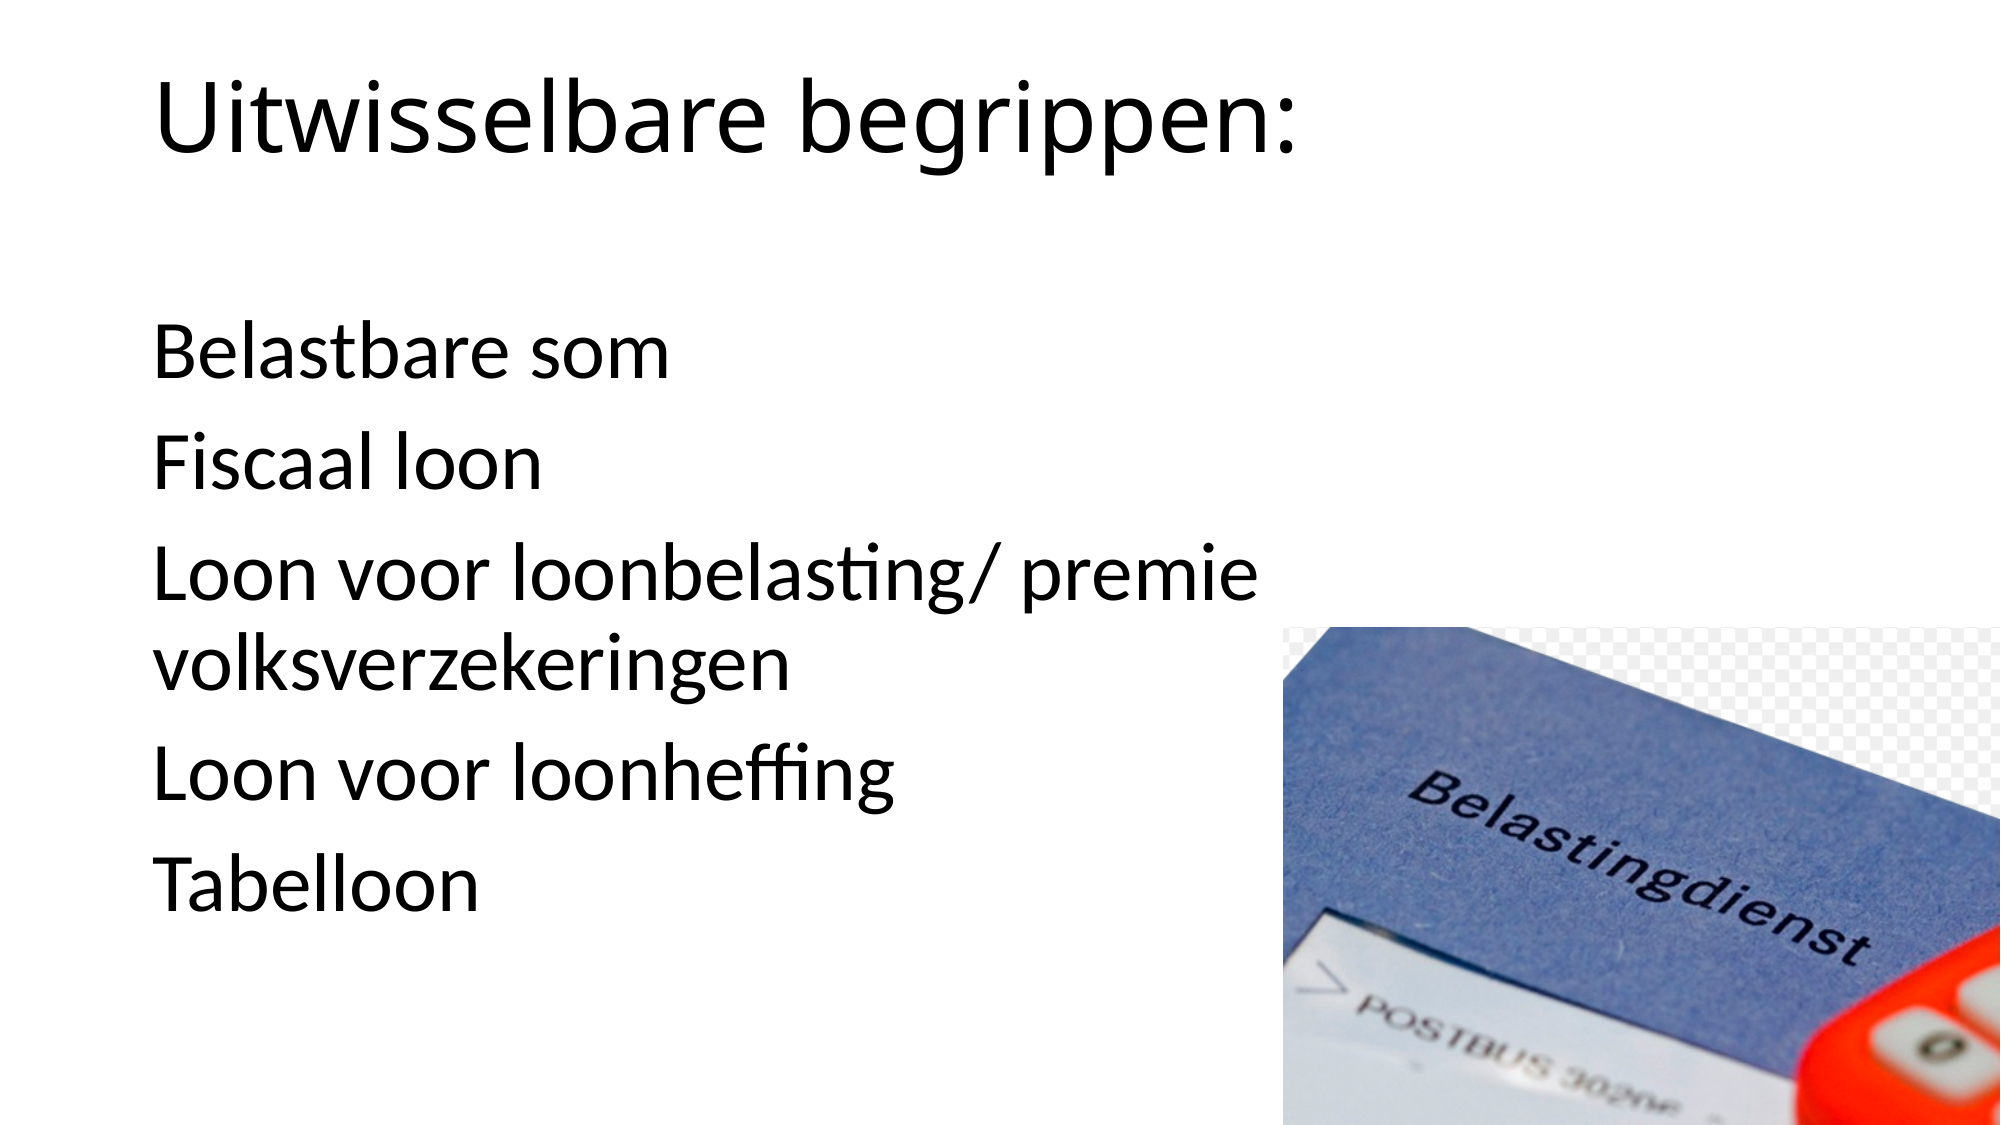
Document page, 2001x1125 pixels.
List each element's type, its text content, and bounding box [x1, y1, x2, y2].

list Belastbare som Fiscaal loon Loon voor loonbelasting/ premie volksverzekeringen Loon voor loonheffing Tabelloon [137, 299, 1863, 1014]
title Uitwisselbare begrippen: [137, 59, 1863, 299]
picture [1282, 627, 2000, 1125]
